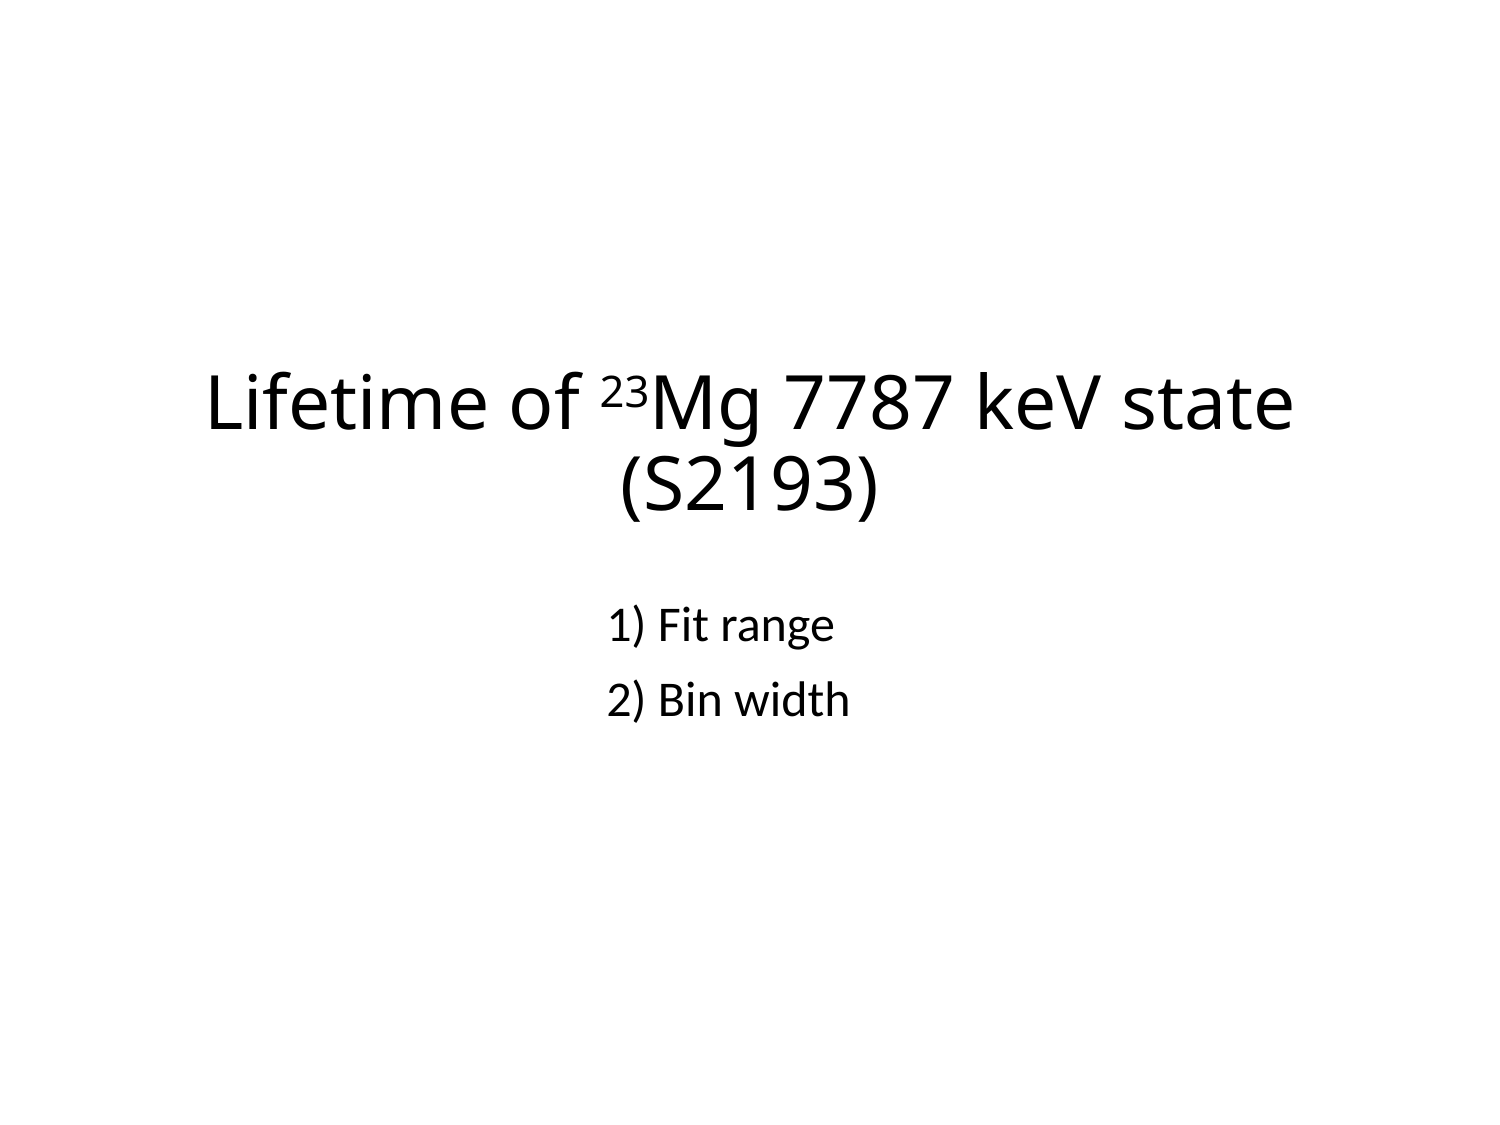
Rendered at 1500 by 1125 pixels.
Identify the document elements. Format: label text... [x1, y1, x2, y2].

subtitle 1) Fit range 2) Bin width [591, 590, 1313, 863]
title Lifetime of 23Mg 7787 keV state (S2193) [112, 184, 1388, 535]
